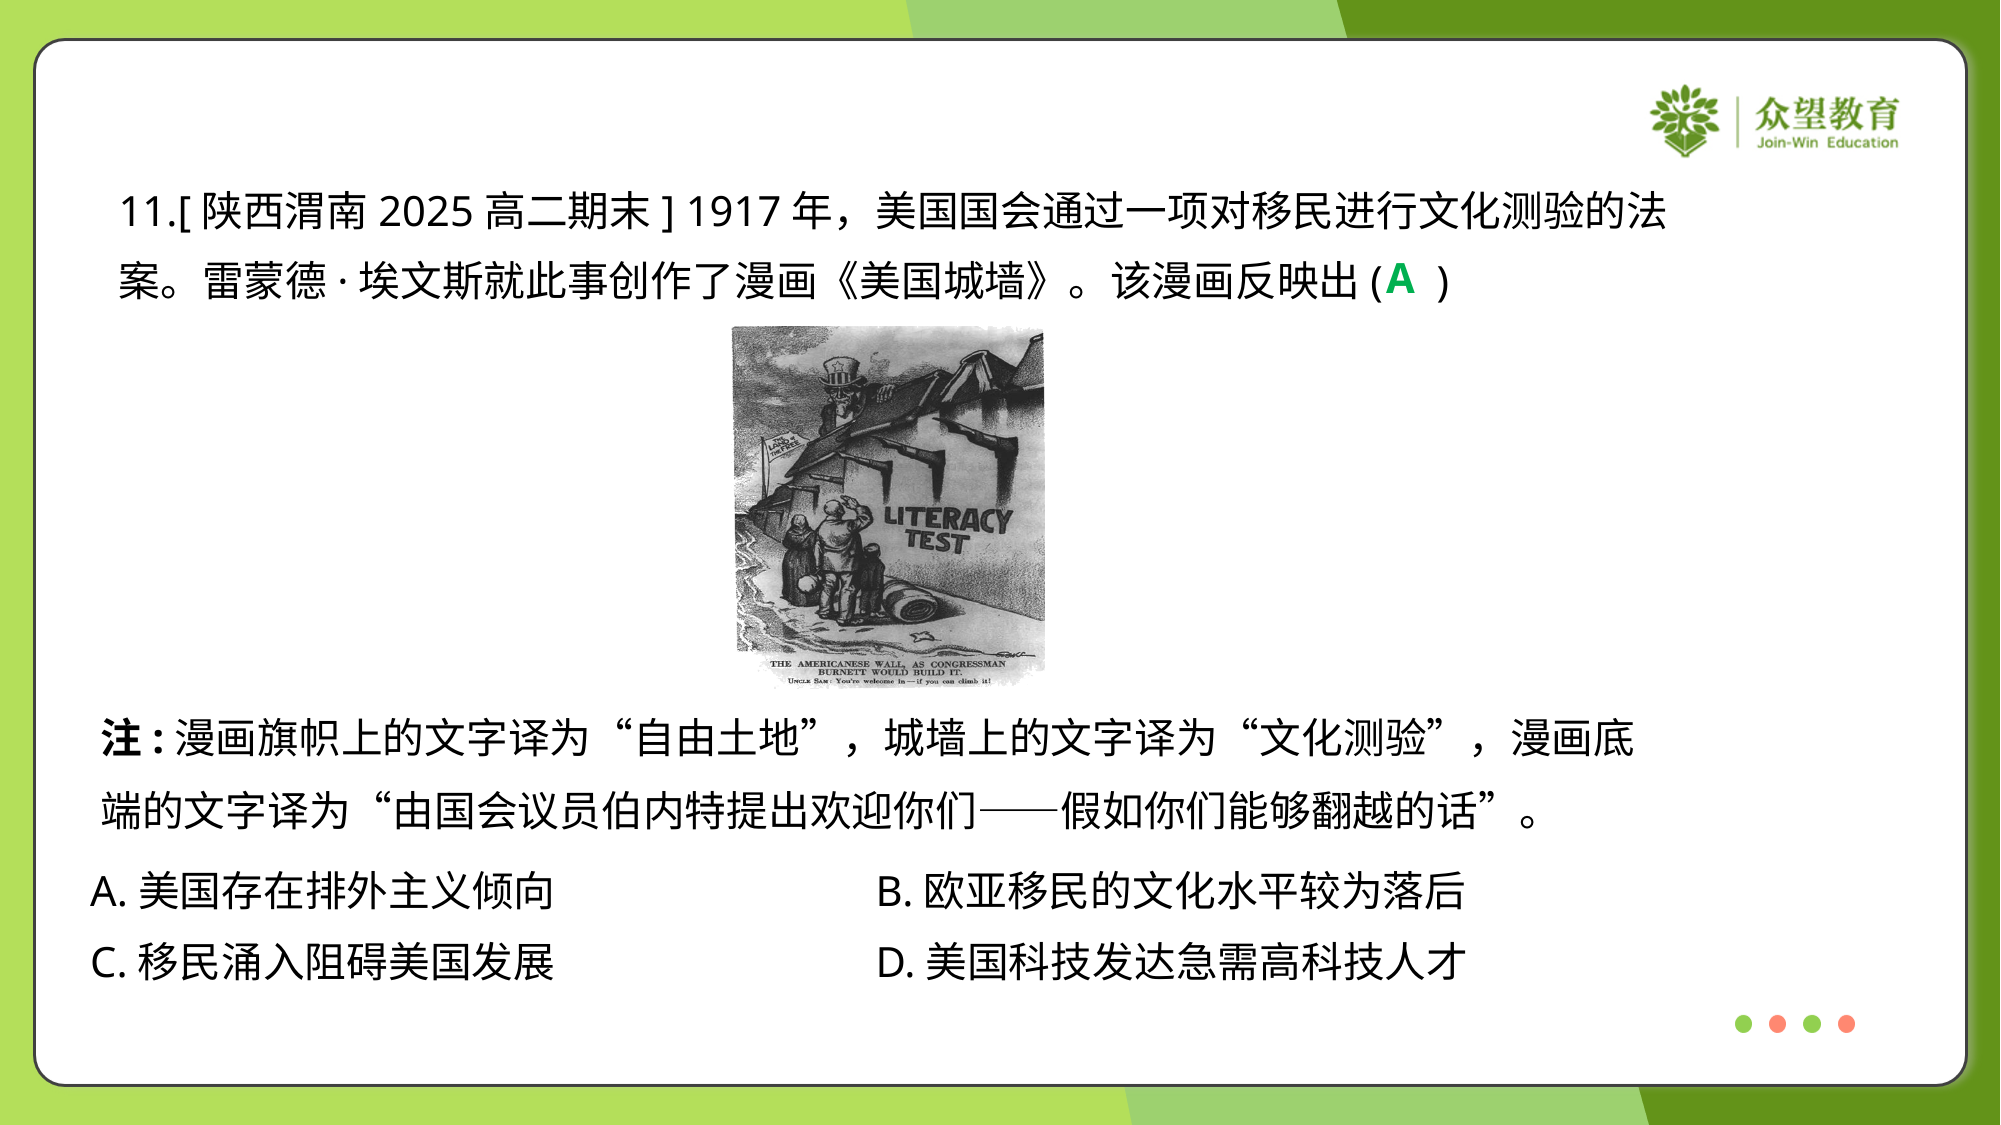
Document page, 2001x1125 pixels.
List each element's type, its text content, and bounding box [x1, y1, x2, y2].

text_box A [1369, 231, 1432, 296]
text_box 11.[陕西渭南2025高二期末] 1917年，美国国会通过一项对移民进行文化测验的法 案。雷蒙德·埃文斯就此事创作了漫画《美国城墙》。该漫画反映出( ) [118, 159, 1655, 298]
text_box A.美国存在排外主义倾向 B.欧亚移民的文化水平较为落后 C.移民涌入阻碍美国发展 D.美国科技发达急需高科技人才 [90, 840, 1627, 979]
picture [0, 0, 2000, 1125]
text_box 注:漫画旗帜上的文字译为“自由土地”，城墙上的文字译为“文化测验”，漫画底 端的文字译为“由国会议员伯内特提出欢迎你们——假如你们能够翻越的话”。 [100, 687, 1637, 828]
